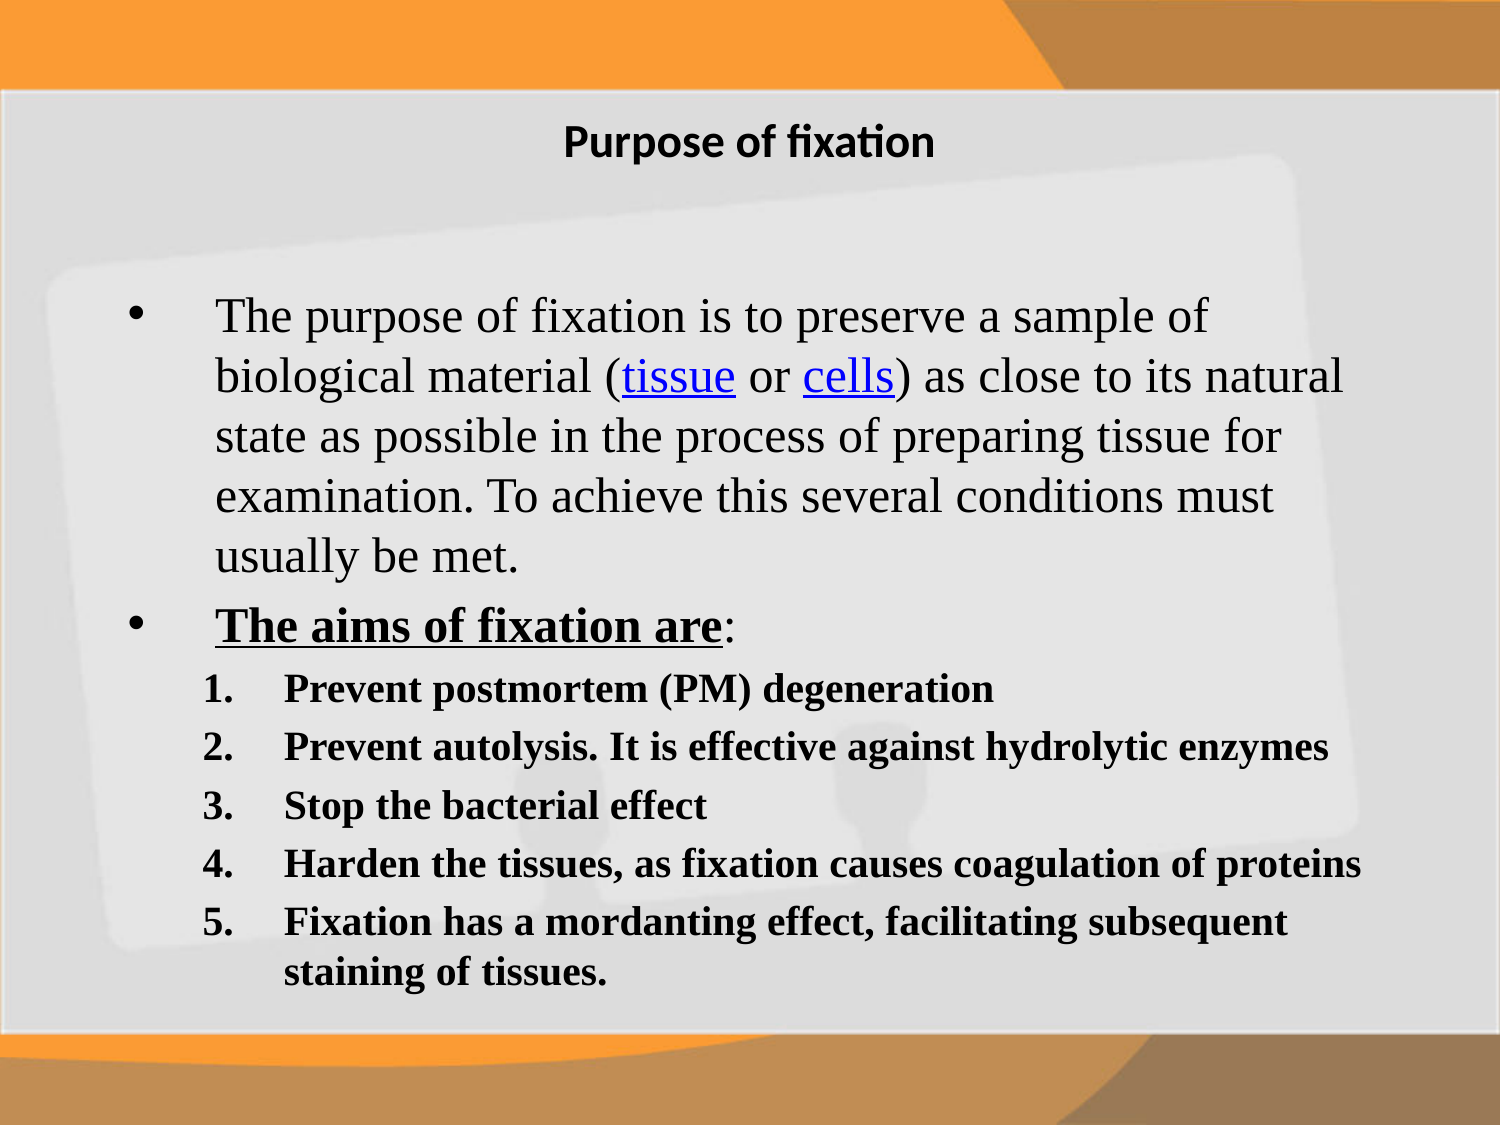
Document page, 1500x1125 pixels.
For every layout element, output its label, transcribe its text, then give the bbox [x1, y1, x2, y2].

picture [0, 0, 1500, 1125]
list The purpose of fixation is to preserve a sample of biological material (tissue or cells) as close to its natural state as possible in the process of preparing tissue for examination. To achieve this several conditions must usually be met. The aims of fixation are: Prevent postmortem (PM) degeneration Prevent autolysis. It is effective against hydrolytic enzymes Stop the bacterial effect Harden the tissues, as fixation causes coagulation of proteins Fixation has a mordanting effect, facilitating subsequent staining of tissues. [112, 275, 1428, 1019]
title Purpose of fixation [75, 45, 1425, 233]
